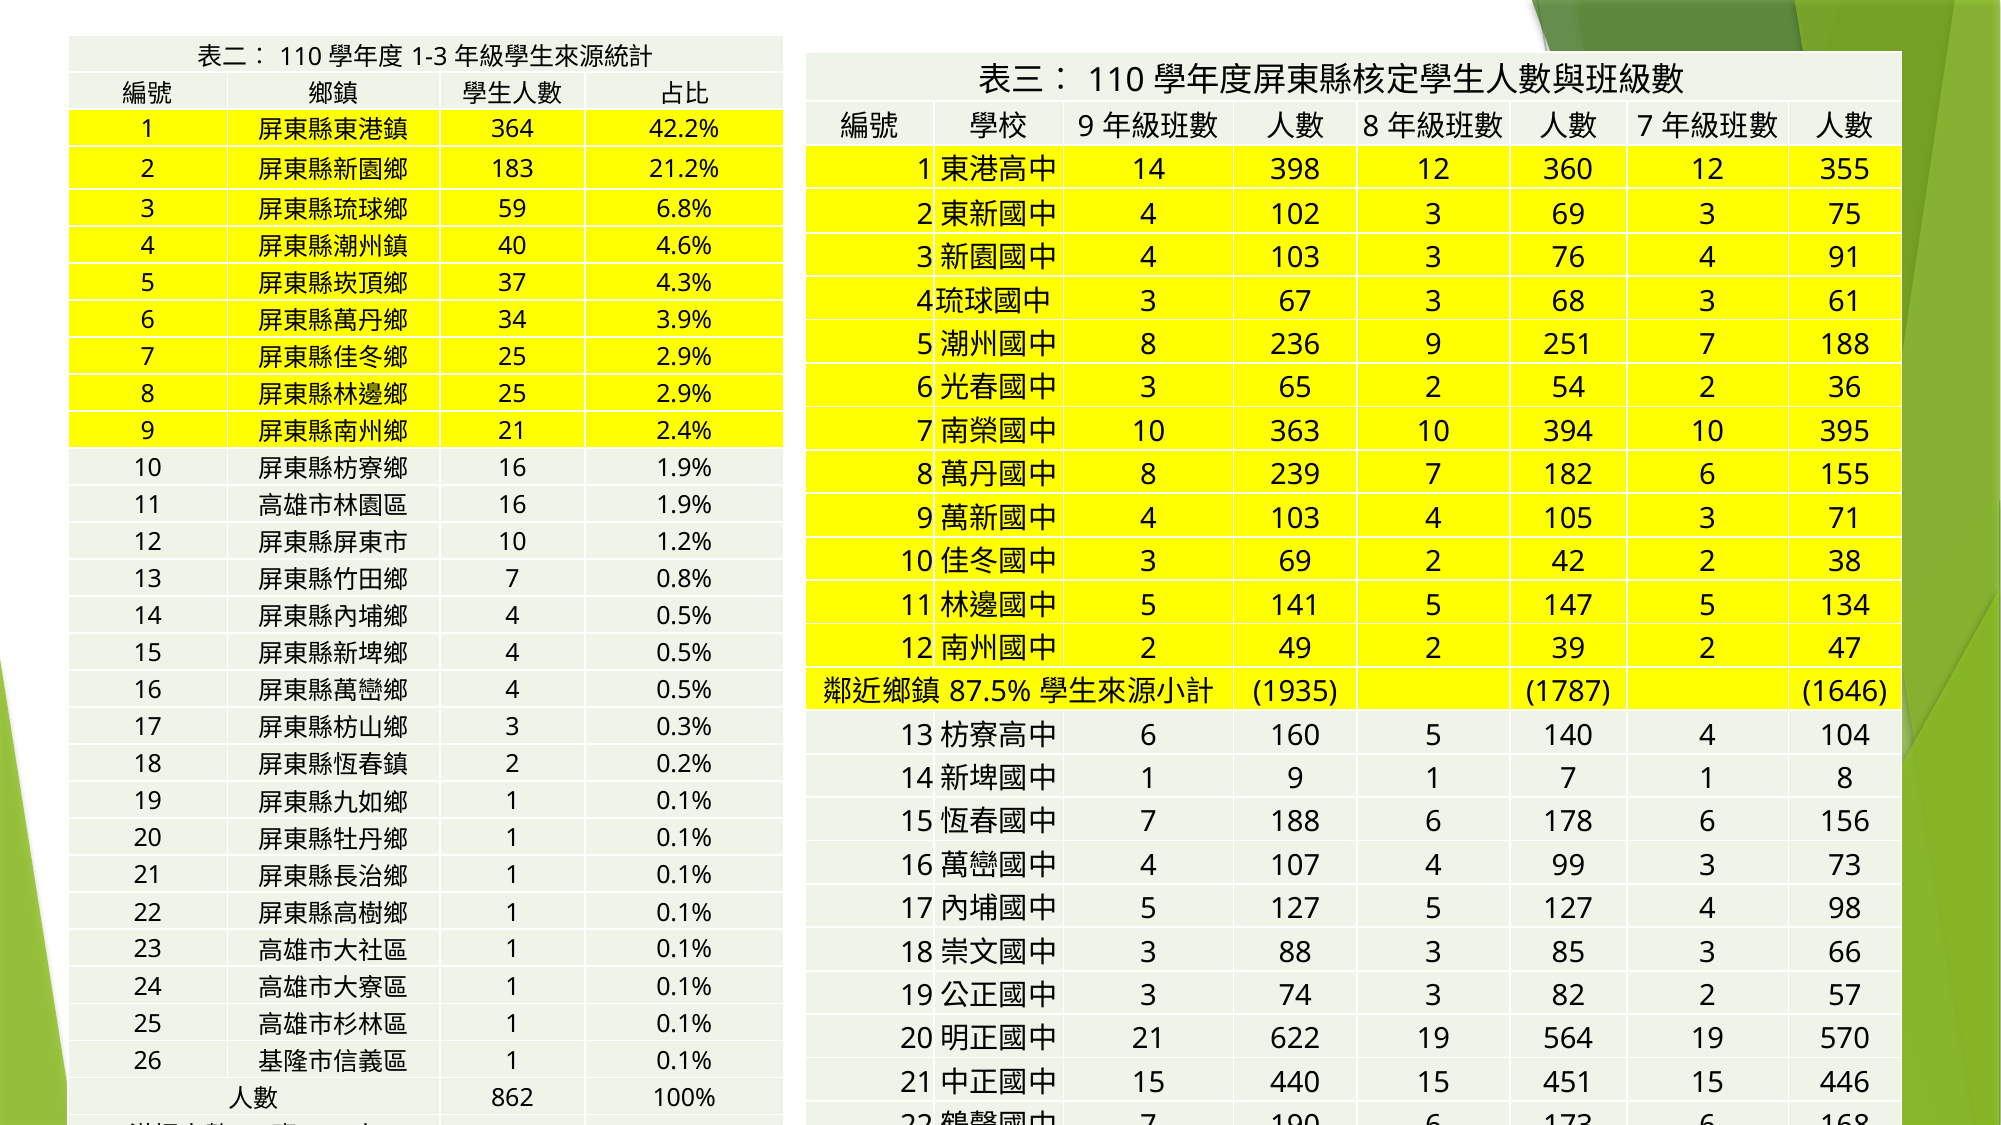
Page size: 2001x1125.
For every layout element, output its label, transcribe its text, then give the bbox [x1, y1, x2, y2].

table_cell 42 [1511, 538, 1626, 579]
table_cell 5 [1064, 581, 1233, 623]
table_cell 188 [1789, 320, 1901, 362]
table_cell 40 [441, 227, 584, 262]
table_cell 15 [1358, 1058, 1509, 1100]
table_cell 1 [441, 893, 584, 928]
table_cell 占比 [586, 73, 783, 108]
table_cell 2 [1358, 364, 1509, 406]
table_cell 滿招人數37班*35人 [69, 1115, 439, 1125]
table_cell 南榮國中 [935, 407, 1063, 449]
table_cell 14 [1064, 146, 1233, 187]
table_cell 12 [806, 624, 933, 666]
table_cell 1 [806, 146, 933, 187]
table_cell 5 [1358, 581, 1509, 623]
table_cell 21 [69, 856, 227, 891]
table_cell 188 [1234, 798, 1356, 840]
table_cell 2 [1358, 538, 1509, 579]
table_cell 2.9% [586, 375, 783, 410]
table_cell 高雄市林園區 [228, 486, 439, 521]
table_cell 0.1% [586, 1004, 783, 1040]
table_cell 16 [441, 449, 584, 484]
table_cell 100% [586, 1078, 783, 1114]
table_cell 屏東縣牡丹鄉 [228, 819, 439, 854]
table_cell 168 [1789, 1102, 1901, 1125]
table_cell 103 [1234, 494, 1356, 536]
table_cell 10 [1064, 407, 1233, 449]
table_cell 75 [1789, 189, 1901, 232]
table_cell 4 [1064, 841, 1233, 883]
table_cell 0.8% [586, 560, 783, 595]
table_cell 34 [441, 301, 584, 336]
table_cell 5 [1358, 711, 1509, 753]
table_cell 2 [1628, 538, 1788, 579]
table_cell 22 [806, 1102, 933, 1125]
table_cell 10 [1628, 407, 1788, 449]
table_cell 147 [1511, 581, 1626, 623]
table_cell 59 [441, 190, 584, 225]
table_cell 2 [441, 745, 584, 780]
table_cell 190 [1234, 1102, 1356, 1125]
table_cell 4 [441, 671, 584, 706]
table_cell 16 [806, 841, 933, 883]
table_cell 22 [69, 893, 227, 928]
table_cell 57 [1789, 972, 1901, 1013]
table_cell 屏東縣新園鄉 [228, 147, 439, 188]
table_cell 141 [1234, 581, 1356, 623]
table_cell 2.4% [586, 412, 783, 447]
table_cell 12 [1358, 146, 1509, 187]
table_cell 140 [1511, 711, 1626, 753]
table_cell 49 [1234, 624, 1356, 666]
table_cell 3.9% [586, 301, 783, 336]
table_header 表三︰110學年度屏東縣核定學生人數與班級數 [806, 53, 1901, 100]
table_cell 屏東縣高樹鄉 [228, 893, 439, 928]
table_cell 4 [1358, 494, 1509, 536]
table_cell 屏東縣恆春鎮 [228, 745, 439, 780]
table_cell 0.3% [586, 708, 783, 743]
table_cell 8 [1064, 451, 1233, 492]
table_cell 屏東縣萬巒鄉 [228, 671, 439, 706]
table_cell (1935) [1234, 668, 1356, 709]
table_cell 355 [1789, 146, 1901, 187]
table_cell 4 [69, 227, 227, 262]
table_cell 6 [1358, 1102, 1509, 1125]
table_cell 1.2% [586, 523, 783, 558]
table_cell 4.6% [586, 227, 783, 262]
table_cell 82 [1511, 972, 1626, 1013]
table_cell 3 [1064, 928, 1233, 970]
table_cell 6 [1628, 798, 1788, 840]
table_cell 東港高中 [935, 146, 1063, 187]
table_cell 8 [806, 451, 933, 492]
table_cell 69 [1234, 538, 1356, 579]
table_cell 15 [1064, 1058, 1233, 1100]
table_cell 18 [69, 745, 227, 780]
table_cell 屏東縣潮州鎮 [228, 227, 439, 262]
table_cell 4 [806, 277, 933, 319]
table_cell 6.8% [586, 190, 783, 225]
table_cell 862 [441, 1078, 584, 1114]
table_cell 446 [1789, 1058, 1901, 1100]
table_cell 公正國中 [935, 972, 1063, 1013]
table_cell 7年級班數 [1628, 102, 1788, 144]
table_cell 新園國中 [935, 234, 1063, 275]
table_cell 26 [69, 1041, 227, 1077]
table_cell 潮州國中 [935, 320, 1063, 362]
table_cell 7 [1511, 755, 1626, 796]
table_cell 8 [1064, 320, 1233, 362]
table_cell 182 [1511, 451, 1626, 492]
table_cell 4 [441, 634, 584, 669]
table_cell 屏東縣九如鄉 [228, 782, 439, 817]
table_cell 2 [806, 189, 933, 232]
table_cell 7 [441, 560, 584, 595]
table_cell 570 [1789, 1015, 1901, 1057]
table_cell 67 [1234, 277, 1356, 319]
table_cell 枋寮高中 [935, 711, 1063, 753]
table_cell 內埔國中 [935, 885, 1063, 926]
table_cell 12 [1628, 146, 1788, 187]
table_cell 高雄市大寮區 [228, 967, 439, 1003]
table_cell 3 [1064, 538, 1233, 579]
table_cell 1 [1628, 755, 1788, 796]
table_cell 19 [1628, 1015, 1788, 1057]
table_cell 5 [1628, 581, 1788, 623]
table_cell 6 [69, 301, 227, 336]
table_cell 105 [1511, 494, 1626, 536]
table_cell 6 [806, 364, 933, 406]
table_cell 屏東縣琉球鄉 [228, 190, 439, 225]
table_cell 1 [441, 1004, 584, 1040]
table_cell 人數 [1789, 102, 1901, 144]
table_cell 3 [1628, 277, 1788, 319]
table_cell 高雄市杉林區 [228, 1004, 439, 1040]
table_cell 73 [1789, 841, 1901, 883]
table_cell 622 [1234, 1015, 1356, 1057]
table_cell 20 [69, 819, 227, 854]
table_cell 76 [1511, 234, 1626, 275]
table_cell 156 [1789, 798, 1901, 840]
table_cell 2 [1358, 624, 1509, 666]
table_cell 360 [1511, 146, 1626, 187]
table_cell 18 [806, 928, 933, 970]
table_cell 104 [1789, 711, 1901, 753]
table_cell 91 [1789, 234, 1901, 275]
table_cell 琉球國中 [935, 277, 1063, 319]
table_cell 1 [441, 930, 584, 965]
table_cell 學校 [935, 102, 1063, 144]
table_cell [1358, 668, 1509, 709]
table_cell 20 [806, 1015, 933, 1057]
table_cell 251 [1511, 320, 1626, 362]
table_cell 102 [1234, 189, 1356, 232]
table_cell 2 [1628, 364, 1788, 406]
table_cell 3 [1628, 189, 1788, 232]
table_cell 8年級班數 [1358, 102, 1509, 144]
table_header 表二︰110學年度1-3年級學生來源統計 [69, 36, 783, 71]
table_cell 21 [1064, 1015, 1233, 1057]
table_cell 4 [441, 597, 584, 632]
table_cell 239 [1234, 451, 1356, 492]
table_cell 屏東縣新埤鄉 [228, 634, 439, 669]
table_cell 14 [806, 755, 933, 796]
table_cell 24 [69, 967, 227, 1003]
table_cell 屏東縣枋寮鄉 [228, 449, 439, 484]
table_cell 1 [69, 110, 227, 145]
table_cell 21.2% [586, 147, 783, 188]
table_cell 10 [806, 538, 933, 579]
table_cell 10 [441, 523, 584, 558]
table_cell 25 [69, 1004, 227, 1040]
table_cell 2 [1628, 624, 1788, 666]
table_cell 0.1% [586, 1041, 783, 1077]
table_cell 屏東縣長治鄉 [228, 856, 439, 891]
table_cell 107 [1234, 841, 1356, 883]
table_cell 人數 [69, 1078, 439, 1114]
table_cell 7 [1628, 320, 1788, 362]
table_cell 9 [69, 412, 227, 447]
table_cell 12 [69, 523, 227, 558]
table_cell 0.1% [586, 819, 783, 854]
table_cell 3 [1358, 928, 1509, 970]
table_cell 69 [1511, 189, 1626, 232]
table_cell 1 [441, 782, 584, 817]
table_cell 4 [1358, 841, 1509, 883]
table_cell 15 [69, 634, 227, 669]
table_cell 3 [1064, 972, 1233, 1013]
table_cell 23 [69, 930, 227, 965]
table_cell 25 [441, 338, 584, 373]
table_cell 屏東縣內埔鄉 [228, 597, 439, 632]
table_cell 394 [1511, 407, 1626, 449]
table_cell 萬巒國中 [935, 841, 1063, 883]
table_cell 4.3% [586, 264, 783, 299]
table_cell 0.1% [586, 967, 783, 1003]
table_cell 0.2% [586, 745, 783, 780]
table_cell 54 [1511, 364, 1626, 406]
table_cell 1 [441, 819, 584, 854]
table_cell 363 [1234, 407, 1356, 449]
table_cell 崇文國中 [935, 928, 1063, 970]
table_cell 13 [806, 711, 933, 753]
table_cell 13 [69, 560, 227, 595]
table_cell 2 [1628, 972, 1788, 1013]
table_cell 屏東縣萬丹鄉 [228, 301, 439, 336]
table_cell 5 [69, 264, 227, 299]
table_cell 42.2% [586, 110, 783, 145]
table_cell 恆春國中 [935, 798, 1063, 840]
table_cell 9 [806, 494, 933, 536]
table_cell 4 [1628, 885, 1788, 926]
table_cell 屏東縣崁頂鄉 [228, 264, 439, 299]
table_cell 1 [1064, 755, 1233, 796]
table_cell 10 [69, 449, 227, 484]
table_cell 19 [69, 782, 227, 817]
table_cell 85 [1511, 928, 1626, 970]
table_cell 9年級班數 [1064, 102, 1233, 144]
table_cell (1646) [1789, 668, 1901, 709]
table_cell 127 [1511, 885, 1626, 926]
table_cell 10 [1358, 407, 1509, 449]
table_cell 1 [441, 856, 584, 891]
table_cell 高雄市大社區 [228, 930, 439, 965]
table_cell 134 [1789, 581, 1901, 623]
table_cell 5 [1064, 885, 1233, 926]
table_cell 36 [1789, 364, 1901, 406]
table_cell 8 [1789, 755, 1901, 796]
table_cell 564 [1511, 1015, 1626, 1057]
table_cell (1787) [1511, 668, 1626, 709]
table_cell 3 [1358, 234, 1509, 275]
table_cell 0.5% [586, 634, 783, 669]
table_cell 屏東縣屏東市 [228, 523, 439, 558]
table_cell 萬新國中 [935, 494, 1063, 536]
table_cell 新埤國中 [935, 755, 1063, 796]
table_cell 2 [1064, 624, 1233, 666]
table_cell 南州國中 [935, 624, 1063, 666]
table_cell 15 [806, 798, 933, 840]
table_cell 66.50% [586, 1115, 783, 1125]
table_cell 3 [1628, 928, 1788, 970]
table_cell 16 [441, 486, 584, 521]
table_cell 0.5% [586, 597, 783, 632]
table_cell 38 [1789, 538, 1901, 579]
table_cell 178 [1511, 798, 1626, 840]
table_cell 3 [1628, 841, 1788, 883]
table_cell 鄰近鄉鎮87.5%學生來源小計 [806, 668, 1233, 709]
table_cell 7 [1358, 451, 1509, 492]
table_cell 7 [806, 407, 933, 449]
table_cell 4 [1064, 189, 1233, 232]
table_cell 16 [69, 671, 227, 706]
table_cell 4 [1064, 494, 1233, 536]
table_cell 183 [441, 147, 584, 188]
table_cell 3 [1628, 494, 1788, 536]
table_cell 0.1% [586, 930, 783, 965]
table_cell 6 [1064, 711, 1233, 753]
table_cell 66 [1789, 928, 1901, 970]
table_cell 屏東縣枋山鄉 [228, 708, 439, 743]
table_cell 19 [806, 972, 933, 1013]
table_cell 4 [1628, 711, 1788, 753]
table_cell 7 [1064, 1102, 1233, 1125]
table_cell 萬丹國中 [935, 451, 1063, 492]
table_cell 0.1% [586, 782, 783, 817]
table_cell 屏東縣南州鄉 [228, 412, 439, 447]
table_cell 6 [1358, 798, 1509, 840]
table_cell 鶴聲國中 [935, 1102, 1063, 1125]
table_cell 21 [806, 1058, 933, 1100]
table_cell 人數 [1234, 102, 1356, 144]
table_cell 1 [441, 1041, 584, 1077]
table_cell 0.1% [586, 856, 783, 891]
table_cell 25 [441, 375, 584, 410]
table_cell 3 [806, 234, 933, 275]
table_cell 光春國中 [935, 364, 1063, 406]
table_cell 173 [1511, 1102, 1626, 1125]
table_cell 人數 [1511, 102, 1626, 144]
table_cell 1 [441, 967, 584, 1003]
table_cell 236 [1234, 320, 1356, 362]
table_cell 3 [1358, 189, 1509, 232]
table_cell 17 [806, 885, 933, 926]
table_cell 3 [69, 190, 227, 225]
table_cell 98 [1789, 885, 1901, 926]
table_cell 佳冬國中 [935, 538, 1063, 579]
table_cell 398 [1234, 146, 1356, 187]
table_cell 8 [69, 375, 227, 410]
table_cell 7 [69, 338, 227, 373]
table_cell 440 [1234, 1058, 1356, 1100]
table_cell 2.9% [586, 338, 783, 373]
table_cell 127 [1234, 885, 1356, 926]
table_cell 0.1% [586, 893, 783, 928]
table_cell 6 [1628, 1102, 1788, 1125]
table_cell 1.9% [586, 486, 783, 521]
table_cell 37 [441, 264, 584, 299]
table_cell 學生人數 [441, 73, 584, 108]
table_cell 屏東縣東港鎮 [228, 110, 439, 145]
table_cell 6 [1628, 451, 1788, 492]
table_cell 編號 [806, 102, 933, 144]
table_cell 11 [69, 486, 227, 521]
table_cell 3 [1064, 364, 1233, 406]
table_cell 中正國中 [935, 1058, 1063, 1100]
table_cell 7 [1064, 798, 1233, 840]
table_cell 5 [806, 320, 933, 362]
table_cell 5 [1358, 885, 1509, 926]
table_cell 71 [1789, 494, 1901, 536]
table_cell 88 [1234, 928, 1356, 970]
table_cell 103 [1234, 234, 1356, 275]
table_cell [1628, 668, 1788, 709]
table_cell 395 [1789, 407, 1901, 449]
table_cell 明正國中 [935, 1015, 1063, 1057]
table_cell 17 [69, 708, 227, 743]
table_cell 4 [1628, 234, 1788, 275]
table_cell 160 [1234, 711, 1356, 753]
table_cell 74 [1234, 972, 1356, 1013]
table_cell 65 [1234, 364, 1356, 406]
table_cell 47 [1789, 624, 1901, 666]
table_cell 99 [1511, 841, 1626, 883]
table_cell 0.5% [586, 671, 783, 706]
table_cell 3 [441, 708, 584, 743]
table_cell 1295 [441, 1115, 584, 1125]
table_cell 11 [806, 581, 933, 623]
table_cell 基隆市信義區 [228, 1041, 439, 1077]
table_cell 4 [1064, 234, 1233, 275]
table_cell 3 [1358, 972, 1509, 1013]
table_cell 21 [441, 412, 584, 447]
table_cell 9 [1234, 755, 1356, 796]
table_cell 3 [1358, 277, 1509, 319]
table_cell 9 [1358, 320, 1509, 362]
table_cell 15 [1628, 1058, 1788, 1100]
table_cell 451 [1511, 1058, 1626, 1100]
table_cell 19 [1358, 1015, 1509, 1057]
table_cell 2 [69, 147, 227, 188]
table_cell 61 [1789, 277, 1901, 319]
table_cell 364 [441, 110, 584, 145]
table_cell 東新國中 [935, 189, 1063, 232]
table_cell 編號 [69, 73, 227, 108]
table_cell 68 [1511, 277, 1626, 319]
table_cell 屏東縣林邊鄉 [228, 375, 439, 410]
table_cell 屏東縣竹田鄉 [228, 560, 439, 595]
table_cell 鄉鎮 [228, 73, 439, 108]
table_cell 林邊國中 [935, 581, 1063, 623]
table_cell 14 [69, 597, 227, 632]
table_cell 1 [1358, 755, 1509, 796]
table_cell 屏東縣佳冬鄉 [228, 338, 439, 373]
table_cell 39 [1511, 624, 1626, 666]
table_cell 155 [1789, 451, 1901, 492]
table_cell 3 [1064, 277, 1233, 319]
table_cell 1.9% [586, 449, 783, 484]
